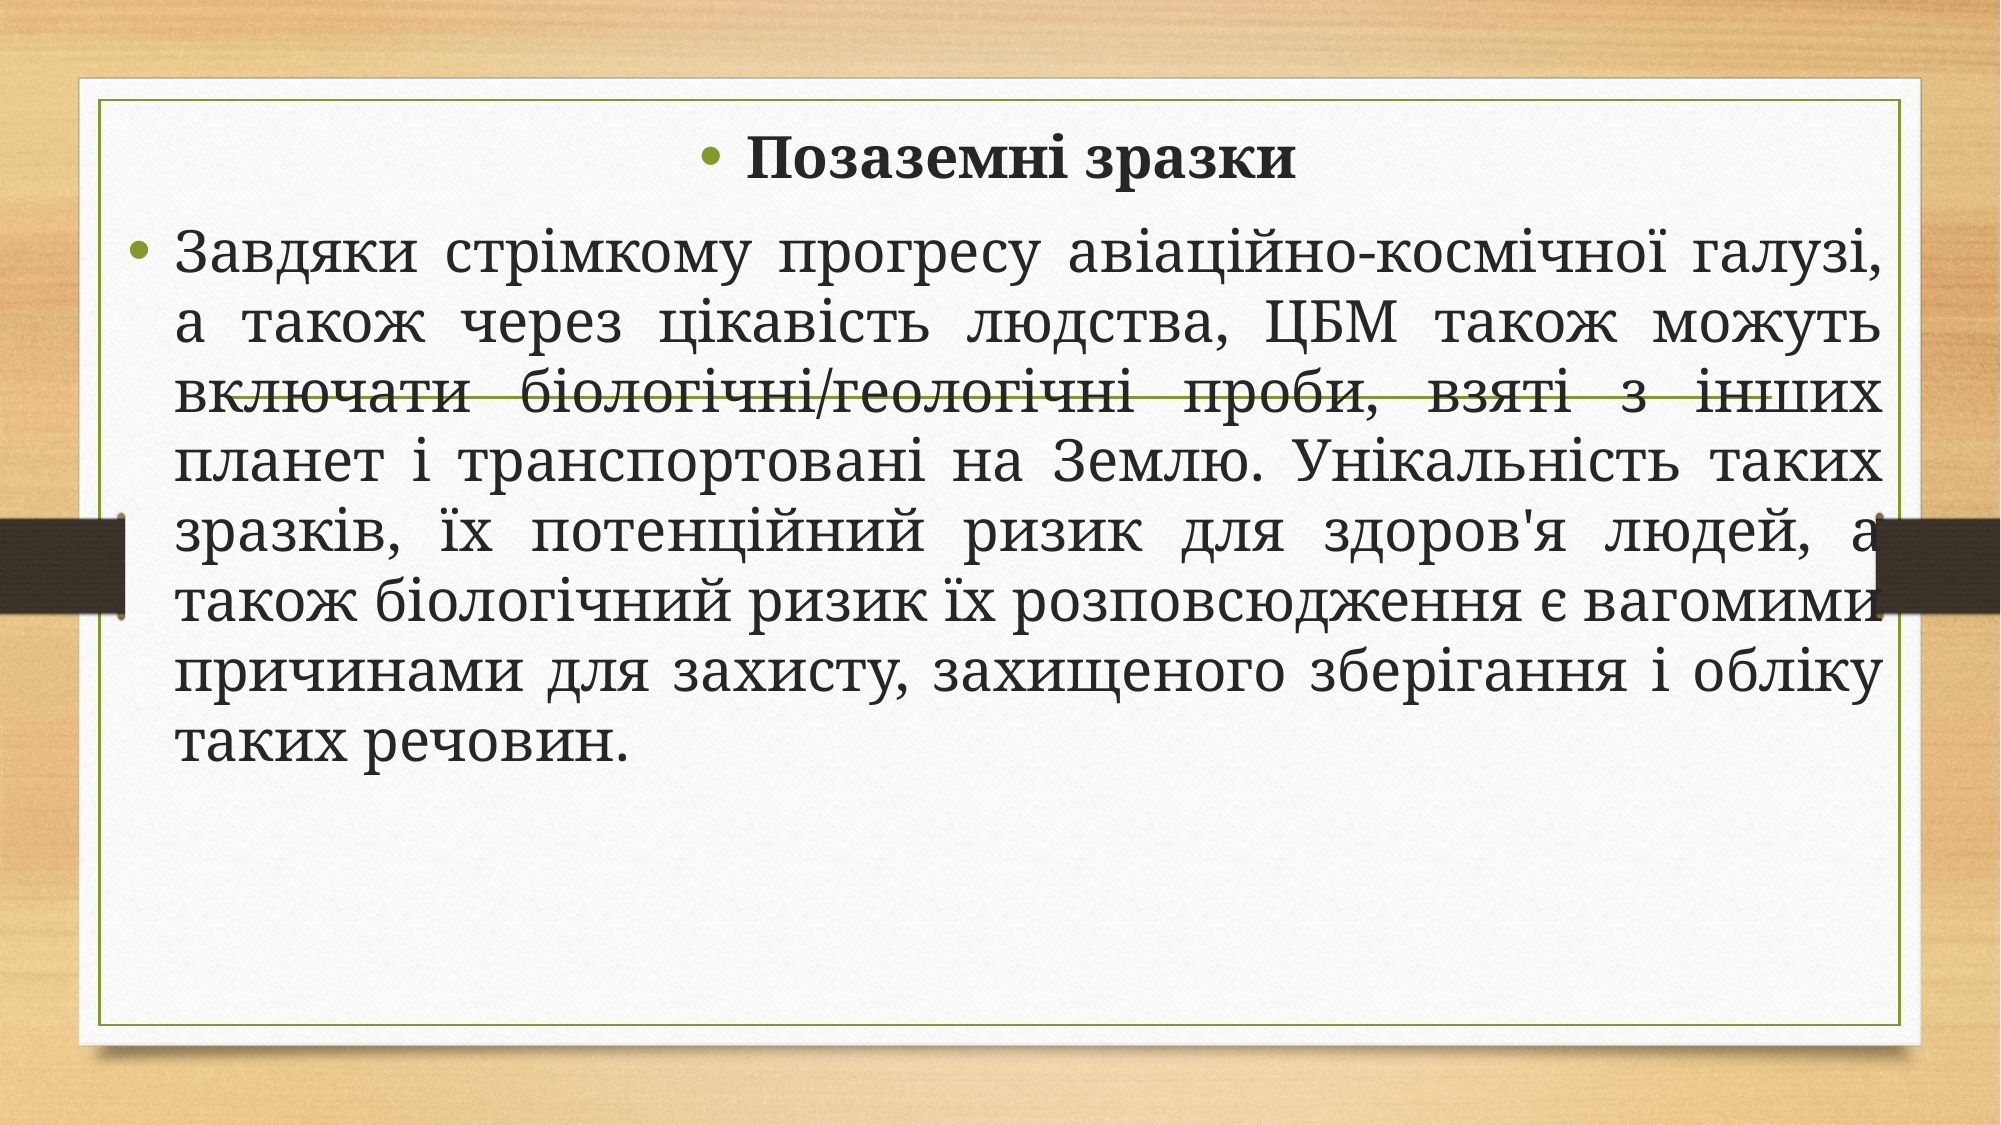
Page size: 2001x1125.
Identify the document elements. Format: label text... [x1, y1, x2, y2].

list Позаземні зразки Завдяки стрімкому прогресу авіаційно-космічної галузі, а також через цікавість людства, ЦБМ також можуть включати біологічні/геологічні проби, взяті з інших планет і транспортовані на Землю. Унікальність таких зразків, їх потенційний ризик для здоров'я людей, а також біологічний ризик їх розповсюдження є вагомими причинами для захисту, захищеного зберігання і обліку таких речовин. [112, 112, 1899, 1125]
picture [0, 0, 2001, 1125]
